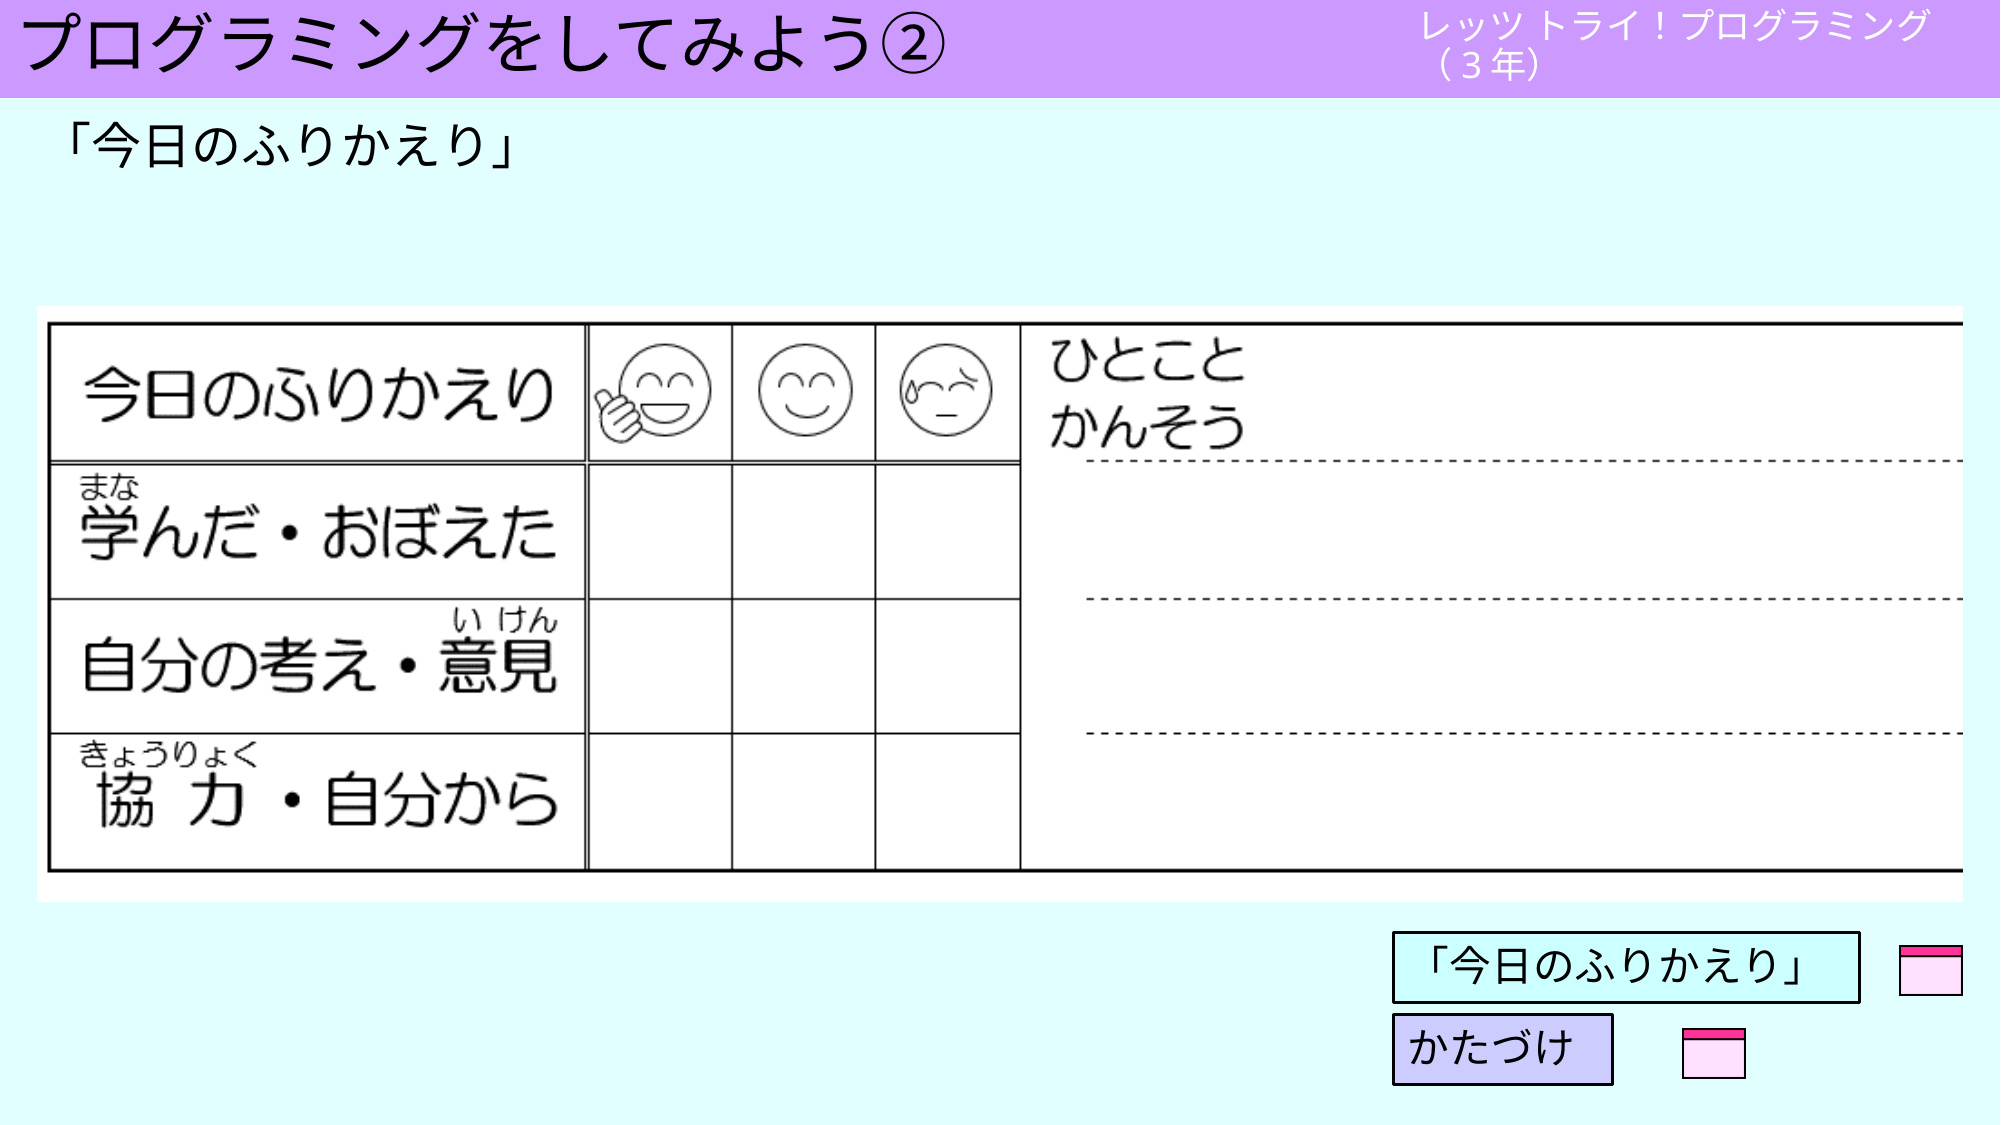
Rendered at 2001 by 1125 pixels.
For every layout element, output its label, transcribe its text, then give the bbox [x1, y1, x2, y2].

text_box 「今日のふりかえり」 [1393, 932, 1860, 1003]
title プログラミングをしてみよう② [0, 0, 1285, 94]
text_box 「今日のふりかえり」 [26, 113, 1129, 185]
picture [1899, 945, 1963, 996]
text_box かたづけ [1393, 1014, 1613, 1085]
picture [1682, 1028, 1746, 1079]
picture [37, 306, 1963, 902]
